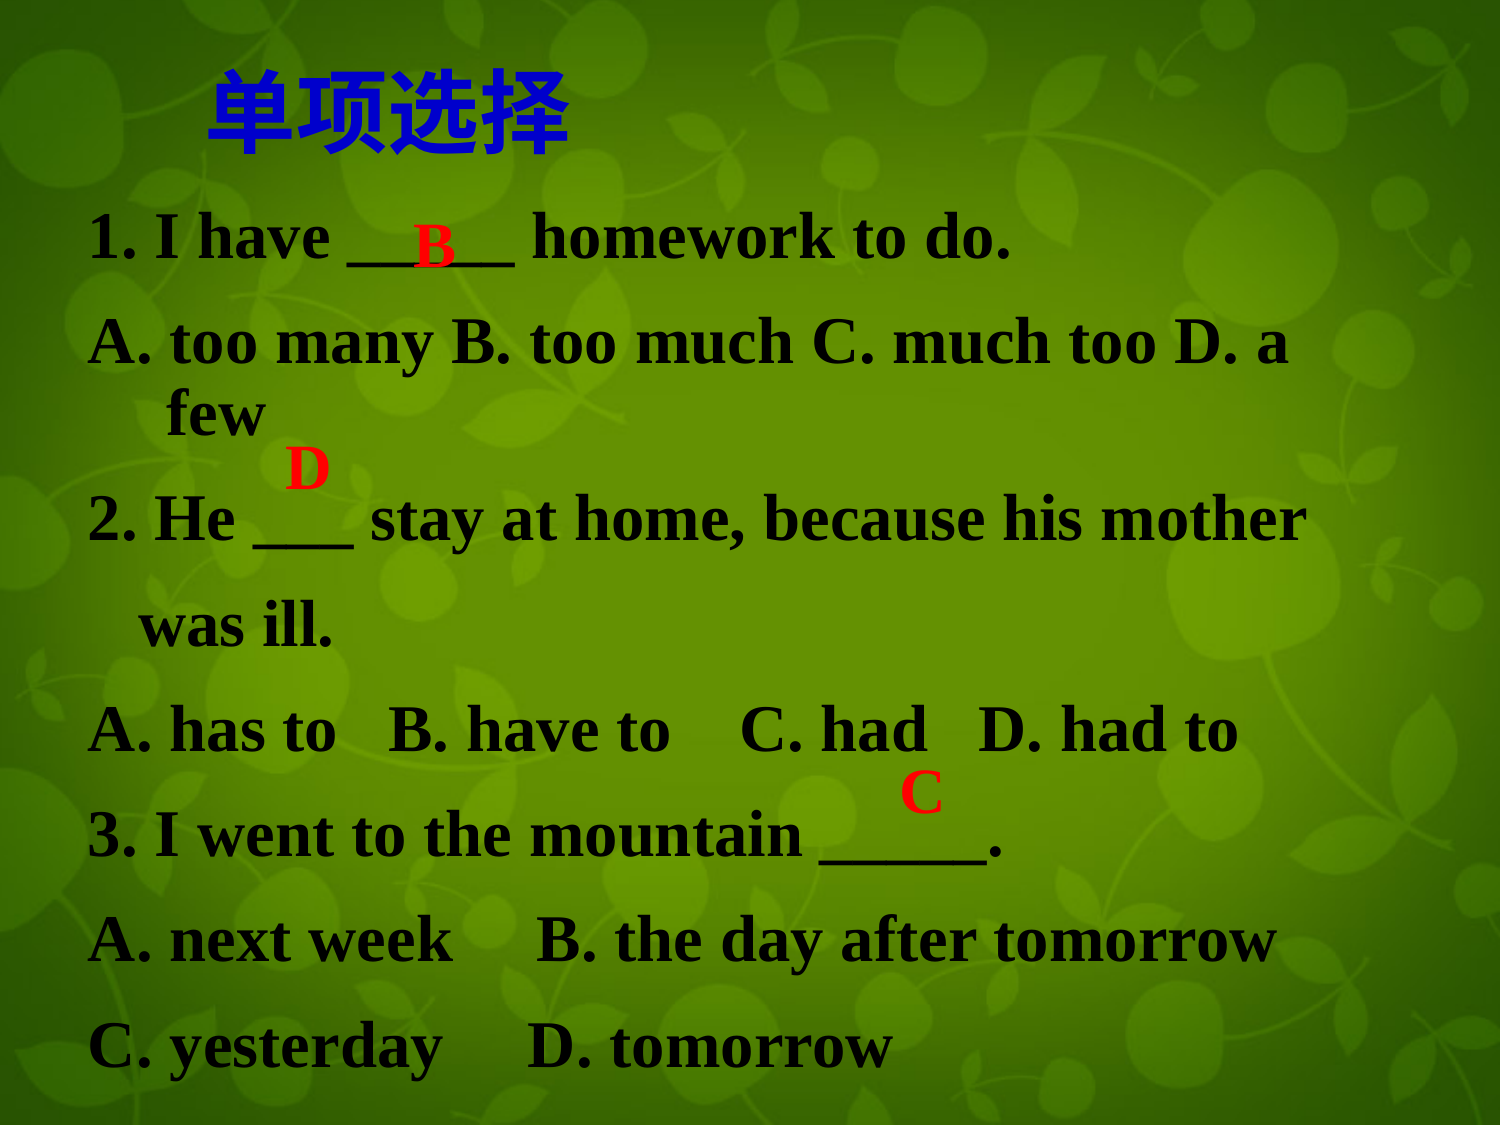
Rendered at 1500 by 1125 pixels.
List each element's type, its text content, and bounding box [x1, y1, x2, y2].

text_box D [261, 414, 373, 512]
list 1. I have _____ homework to do. A. too many B. too much C. much too D. a few 2. He ___ stay at home, because his mother was ill. A. has to B. have to C. had D. had to 3. I went to the mountain _____. A. next week B. the day after tomorrow C. yesterday D. tomorrow [72, 193, 1423, 1065]
title 单项选择 [72, 31, 703, 189]
text_box C [875, 739, 987, 837]
picture [0, 0, 1500, 1125]
text_box B [387, 193, 498, 291]
